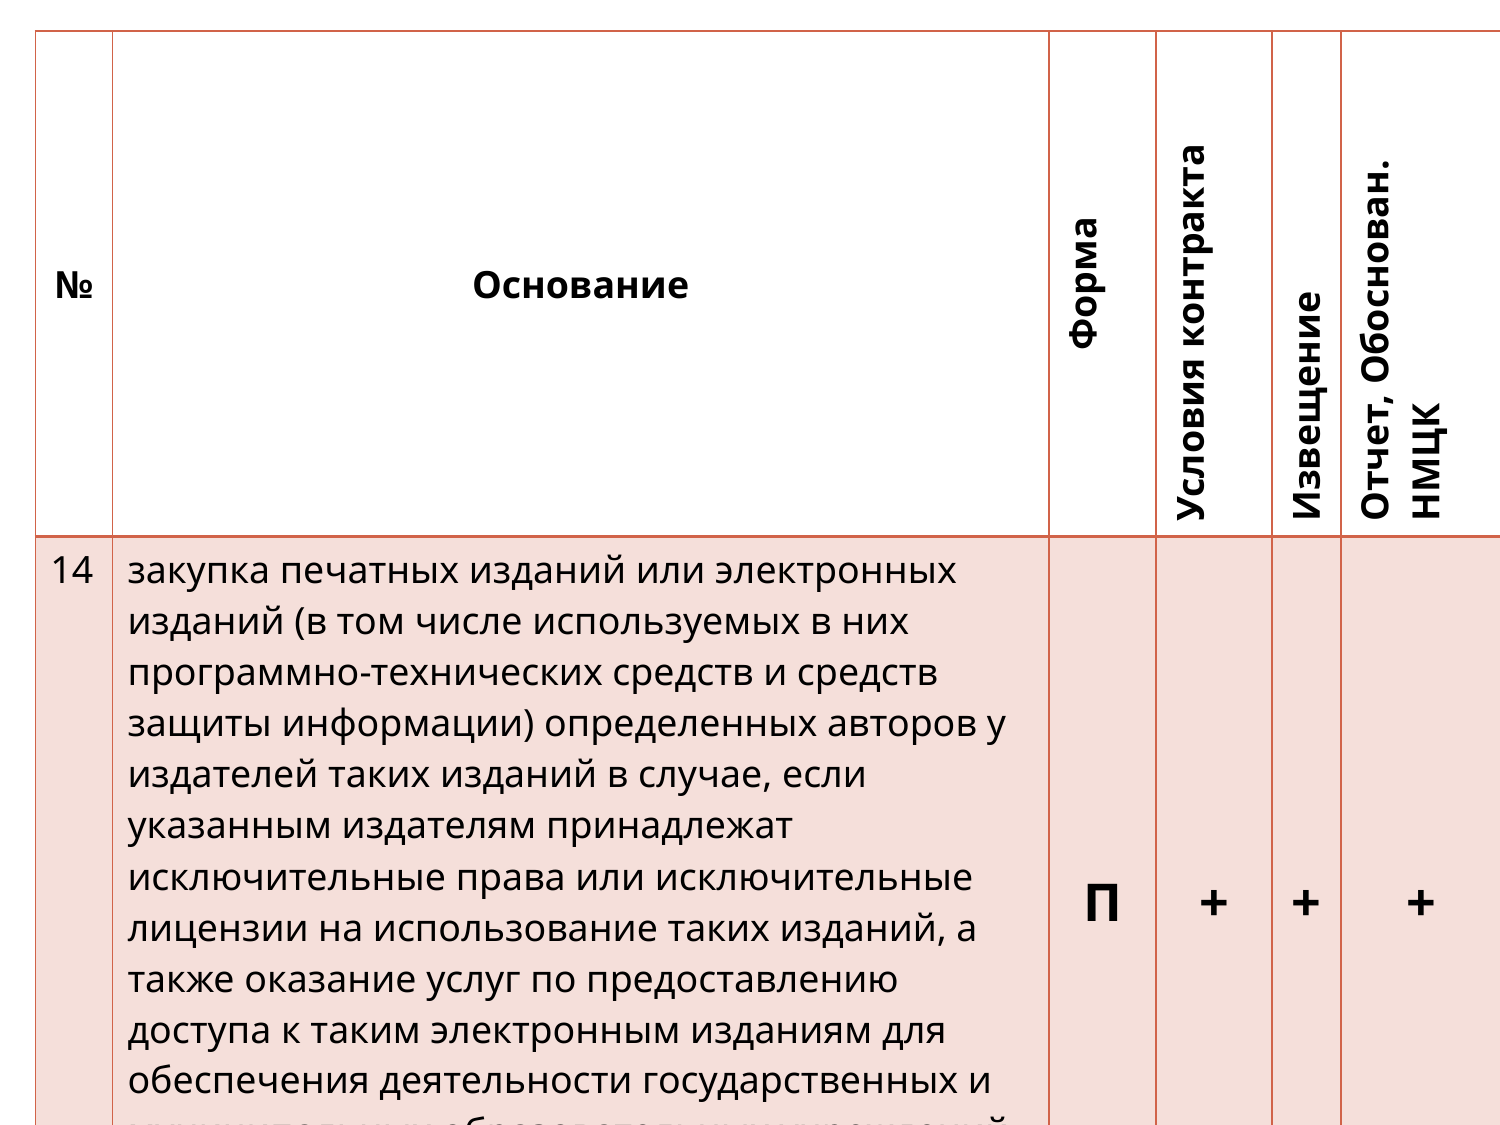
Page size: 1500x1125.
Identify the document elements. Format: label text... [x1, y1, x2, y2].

table_cell П [1050, 538, 1155, 1125]
table_header Отчет, Обоснован. НМЦК [1342, 32, 1500, 535]
table_cell + [1157, 538, 1271, 1125]
table_header Извещение [1273, 32, 1340, 535]
table_header № [36, 32, 112, 535]
table_cell + [1342, 538, 1500, 1125]
table_cell + [1273, 538, 1340, 1125]
table_header Форма [1050, 32, 1155, 535]
table_cell 14 [36, 538, 112, 1125]
table_header Основание [113, 32, 1048, 535]
table_header Условия контракта [1157, 32, 1271, 535]
table_cell закупка печатных изданий или электронных изданий (в том числе используемых в них программно-технических средств и средств защиты информации) определенных авторов у издателей таких изданий в случае, если указанным издателям принадлежат исключительные права или исключительные лицензии на использование таких изданий, а также оказание услуг по предоставлению доступа к таким электронным изданиям для обеспечения деятельности государственных и муниципальных образовательных учреждений, государственных и муниципальных библиотек, государственных научных организаций [113, 538, 1048, 1125]
